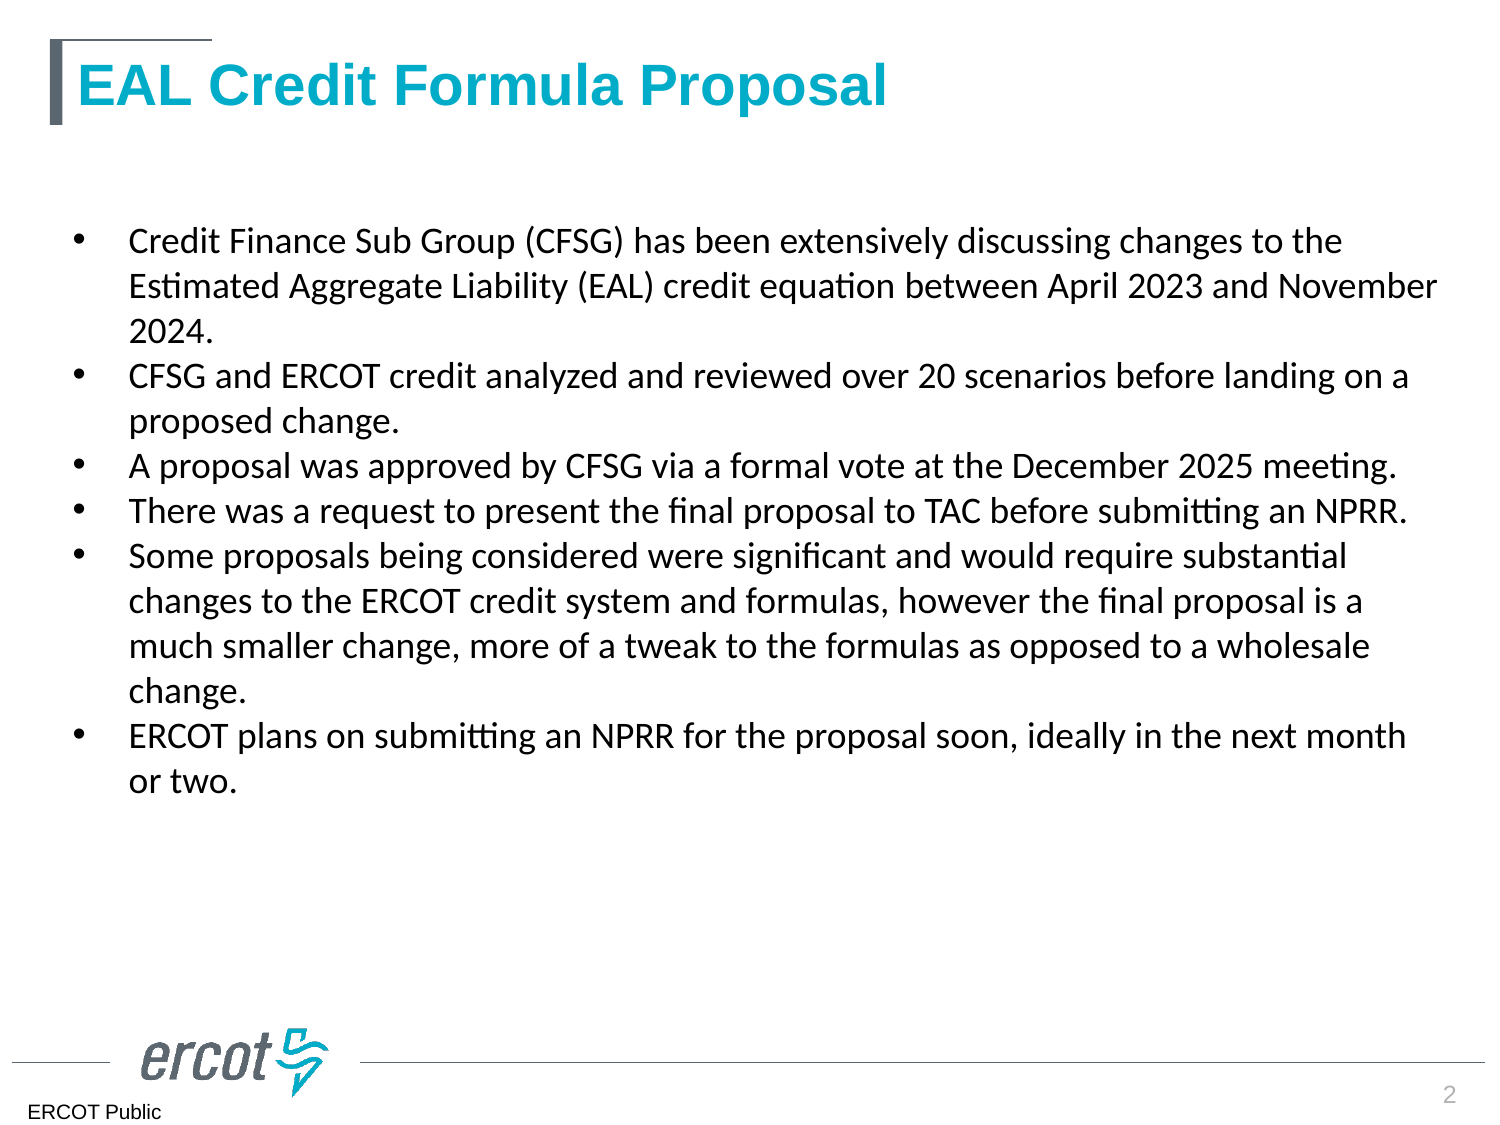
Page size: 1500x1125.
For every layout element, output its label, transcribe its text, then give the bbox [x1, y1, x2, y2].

slide_number 2 [1412, 1076, 1488, 1112]
picture [137, 1024, 332, 1100]
list Credit Finance Sub Group (CFSG) has been extensively discussing changes to the Estimated Aggregate Liability (EAL) credit equation between April 2023 and November 2024. CFSG and ERCOT credit analyzed and reviewed over 20 scenarios before landing on a proposed change. A proposal was approved by CFSG via a formal vote at the December 2025 meeting. There was a request to present the final proposal to TAC before submitting an NPRR. Some proposals being considered were significant and would require substantial changes to the ERCOT credit system and formulas, however the final proposal is a much smaller change, more of a tweak to the formulas as opposed to a wholesale change. ERCOT plans on submitting an NPRR for the proposal soon, ideally in the next month or two. [57, 208, 1458, 917]
title EAL Credit Formula Proposal [62, 39, 1450, 208]
